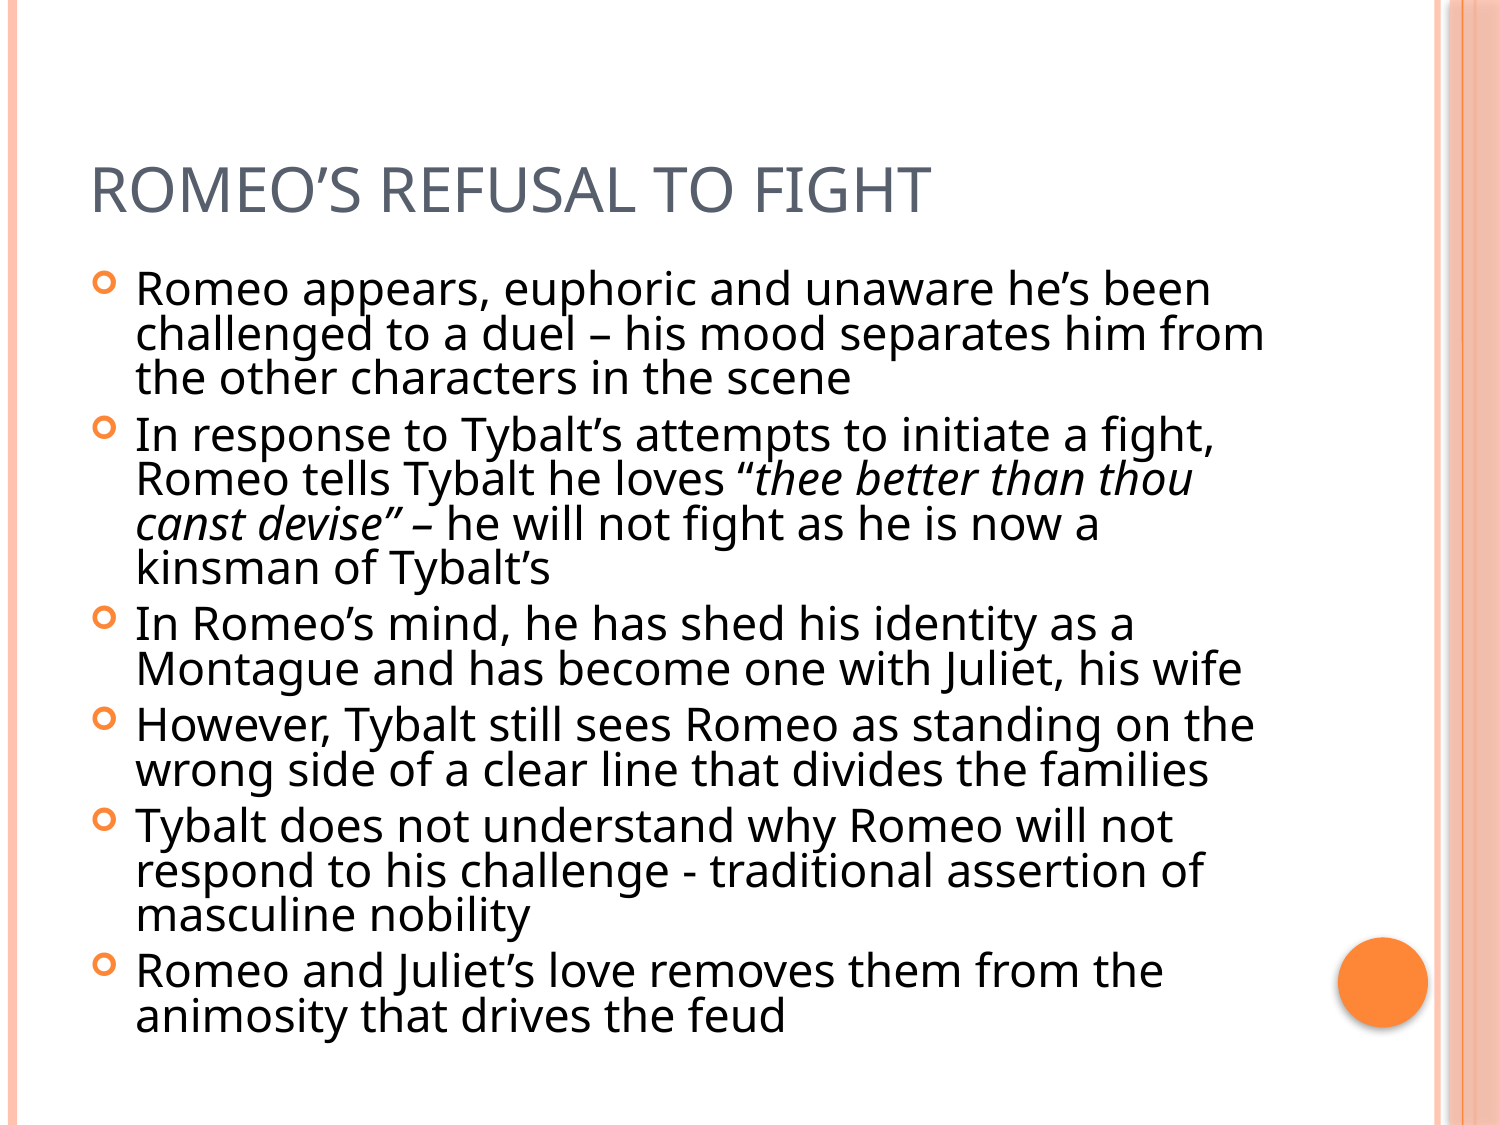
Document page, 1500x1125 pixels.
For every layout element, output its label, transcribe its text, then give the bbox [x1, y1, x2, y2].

title Romeo’s Refusal to Fight [75, 45, 1300, 233]
list Romeo appears, euphoric and unaware he’s been challenged to a duel – his mood separates him from the other characters in the scene In response to Tybalt’s attempts to initiate a fight, Romeo tells Tybalt he loves “thee better than thou canst devise” – he will not fight as he is now a kinsman of Tybalt’s In Romeo’s mind, he has shed his identity as a Montague and has become one with Juliet, his wife However, Tybalt still sees Romeo as standing on the wrong side of a clear line that divides the families Tybalt does not understand why Romeo will not respond to his challenge - traditional assertion of masculine nobility Romeo and Juliet’s love removes them from the animosity that drives the feud [75, 262, 1300, 1062]
